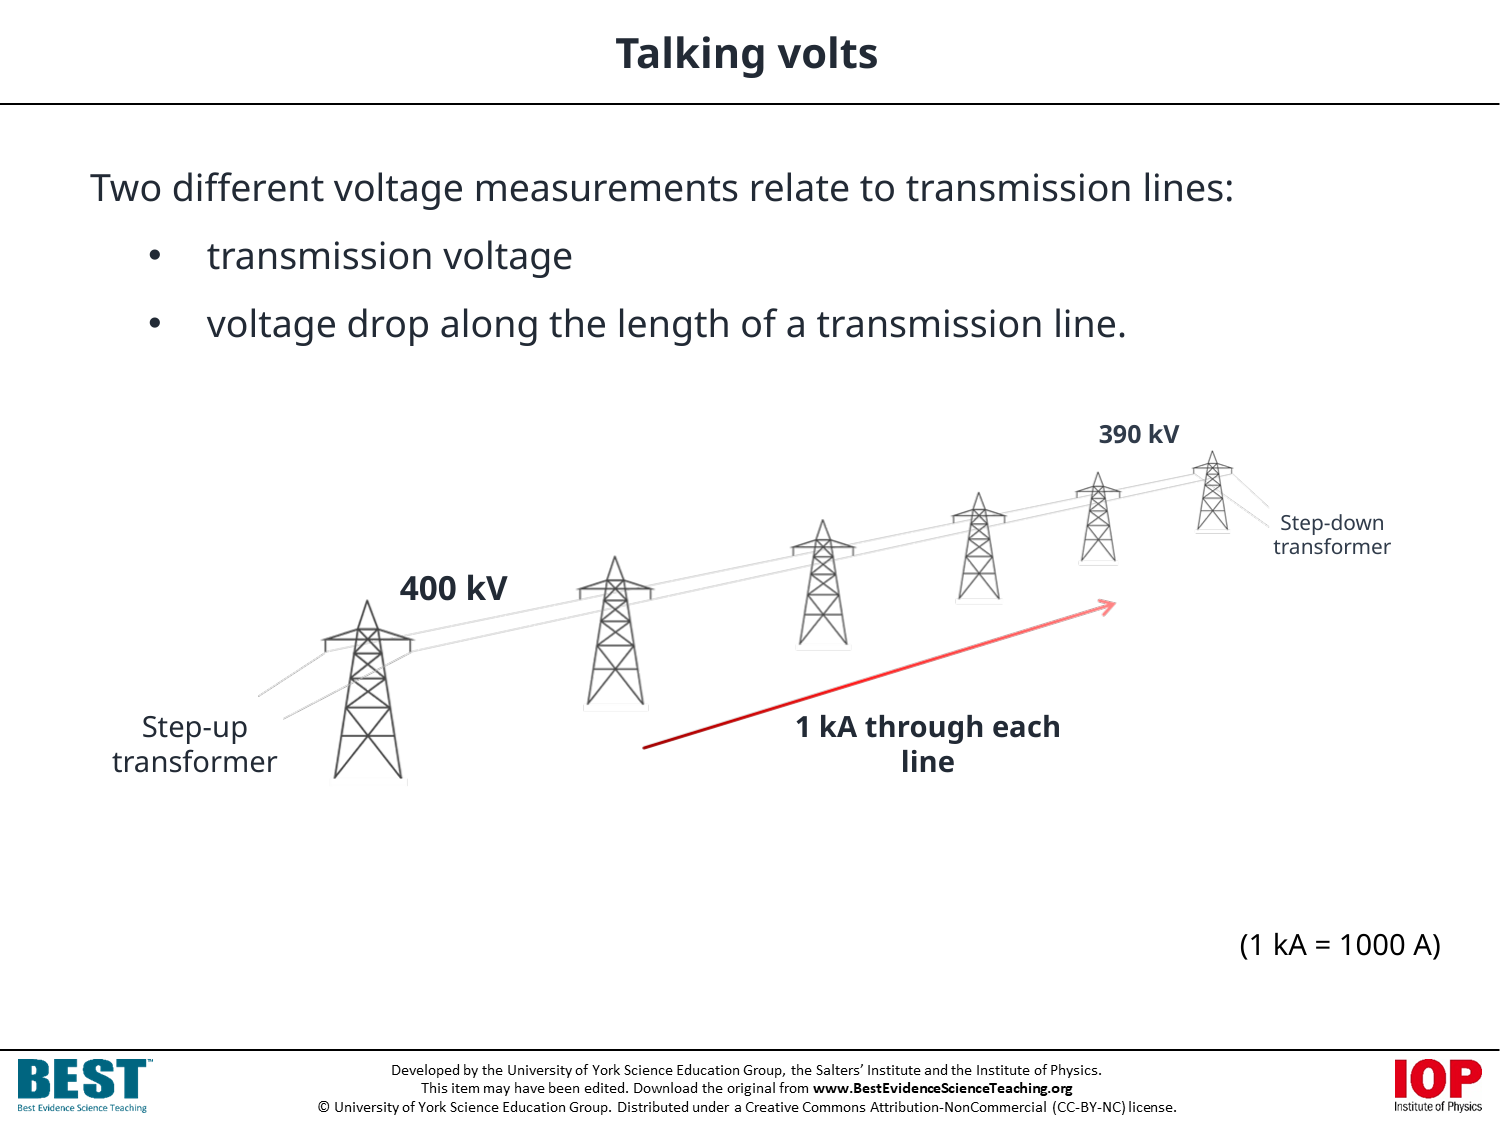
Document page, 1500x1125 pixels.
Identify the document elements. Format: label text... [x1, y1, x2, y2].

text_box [82, 411, 1412, 787]
picture [0, 103, 1500, 1125]
text_box Talking volts [23, 4, 1471, 99]
